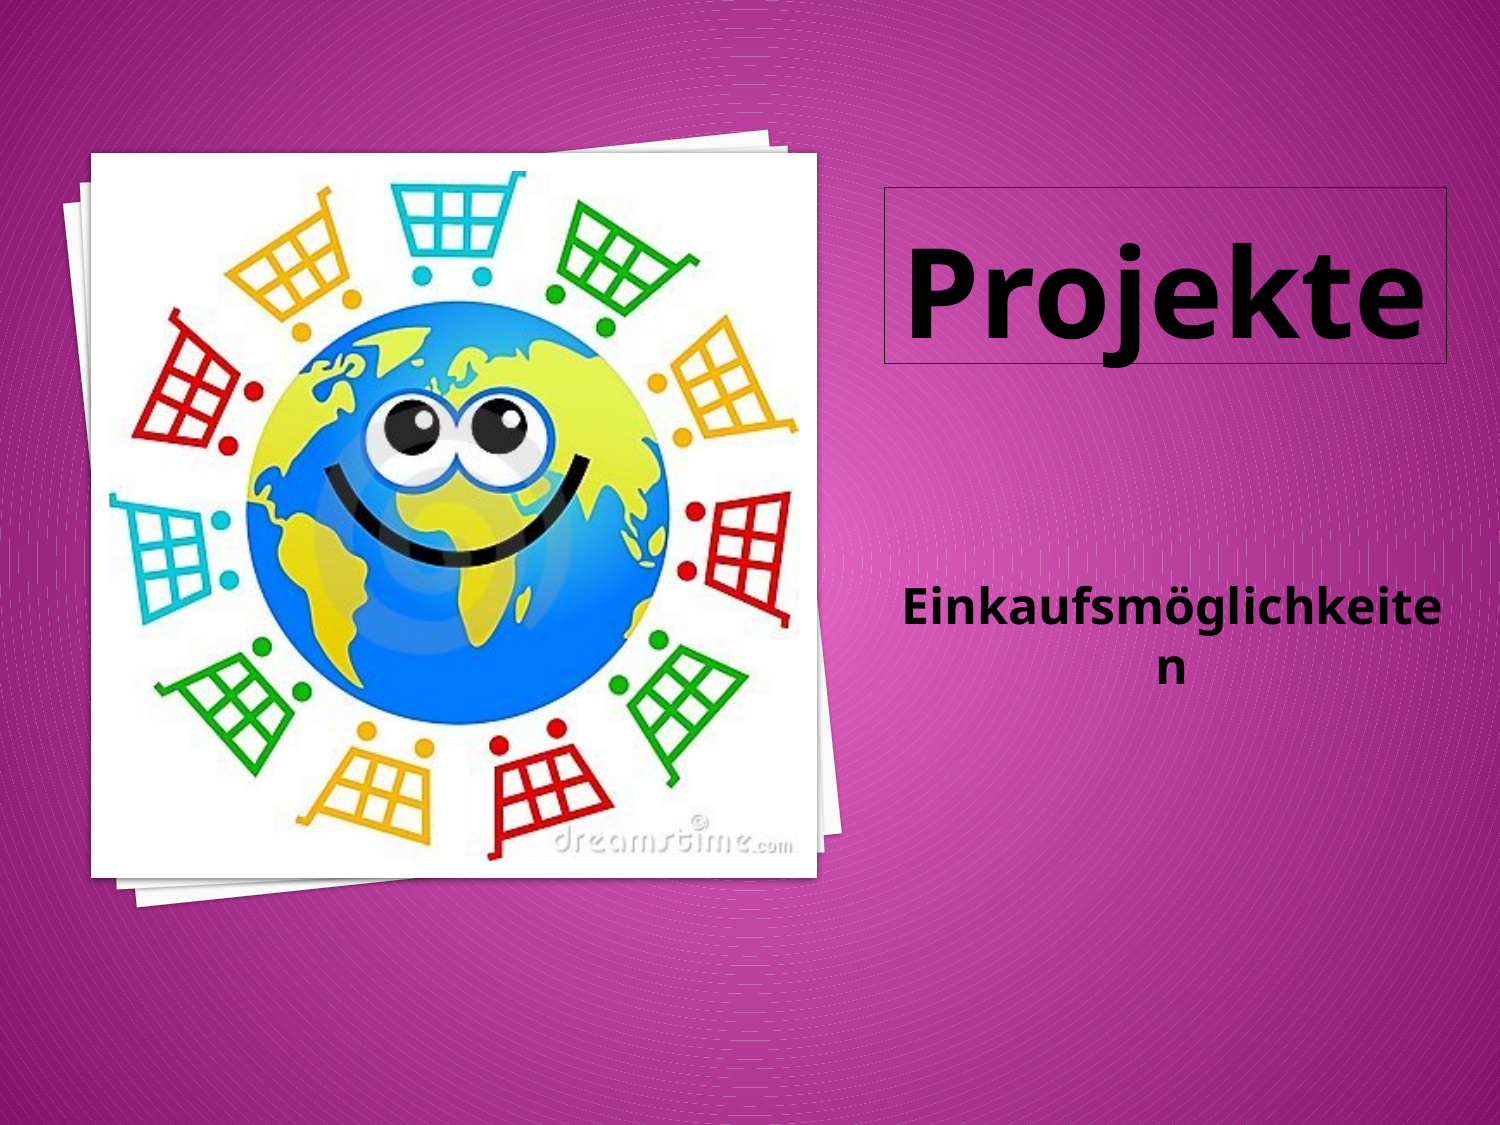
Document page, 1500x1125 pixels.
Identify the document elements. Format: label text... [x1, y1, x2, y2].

picture [108, 170, 800, 862]
list Einkaufsmöglichkeiten [884, 574, 1447, 680]
title Projekte [884, 187, 1447, 364]
